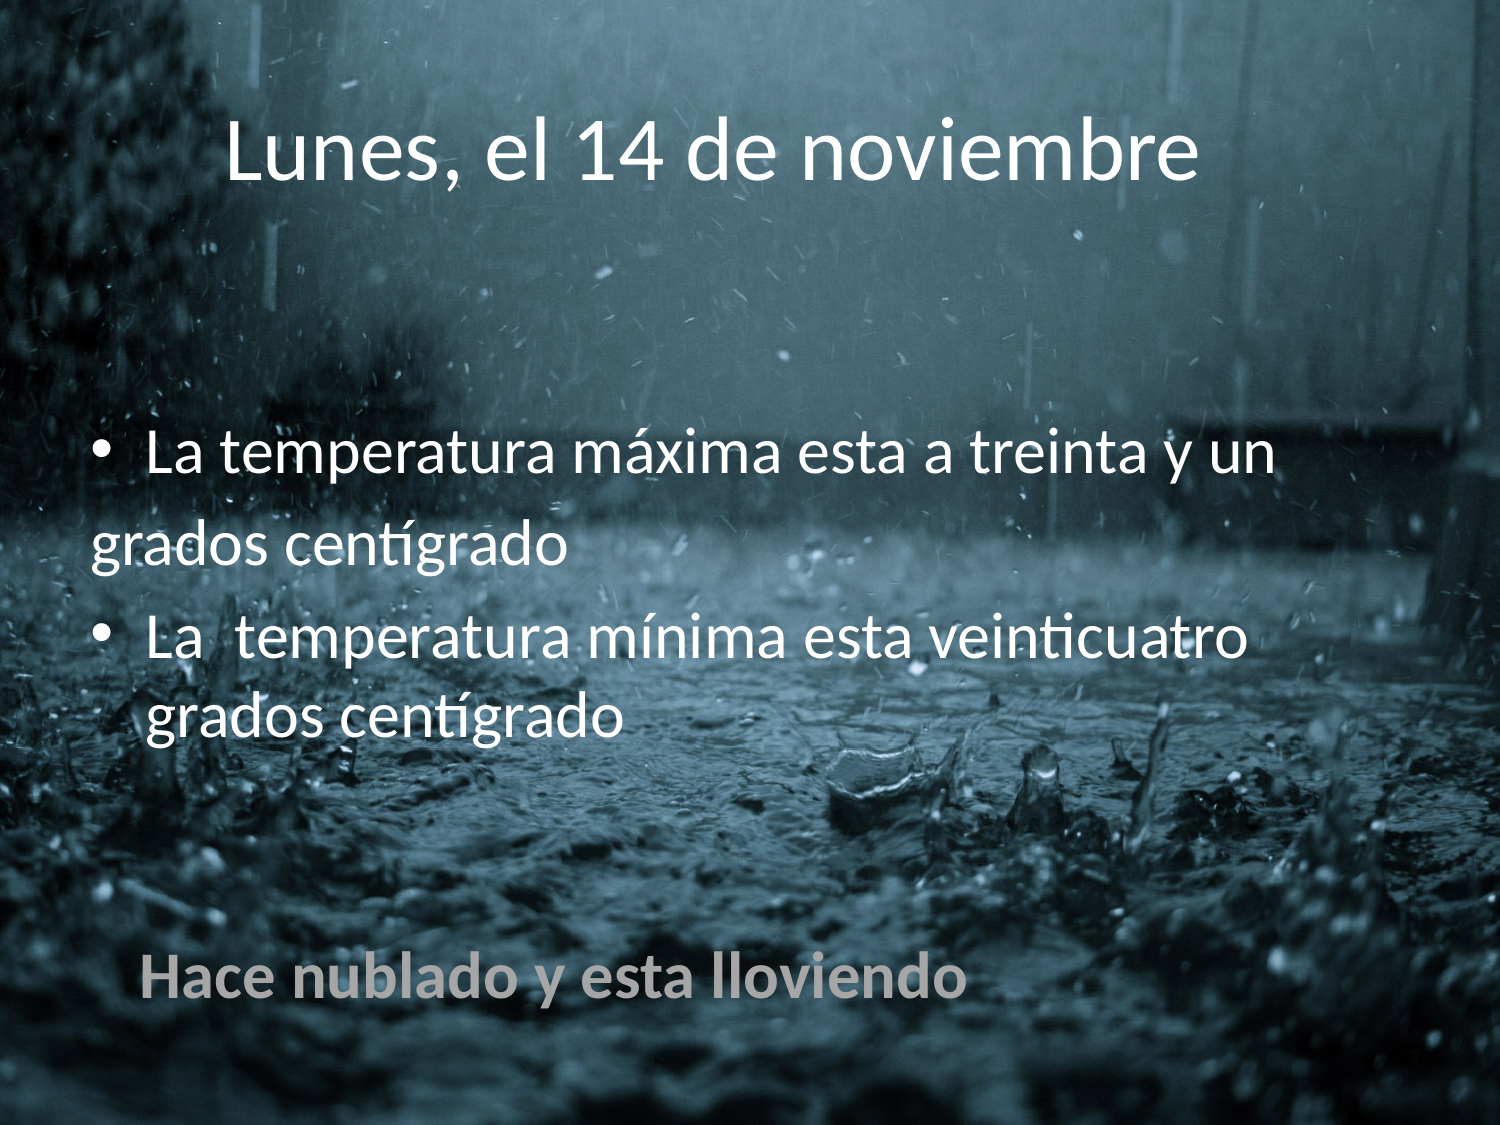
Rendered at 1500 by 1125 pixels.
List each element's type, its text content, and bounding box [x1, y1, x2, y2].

text_box Hace nublado y esta lloviendo [125, 924, 1228, 1020]
title Lunes, el 14 de noviembre [101, 50, 1327, 238]
list La temperatura máxima esta a treinta y un grados centígrado La temperatura mínima esta veinticuatro grados centígrado [75, 399, 1300, 838]
picture [0, 0, 1500, 1125]
